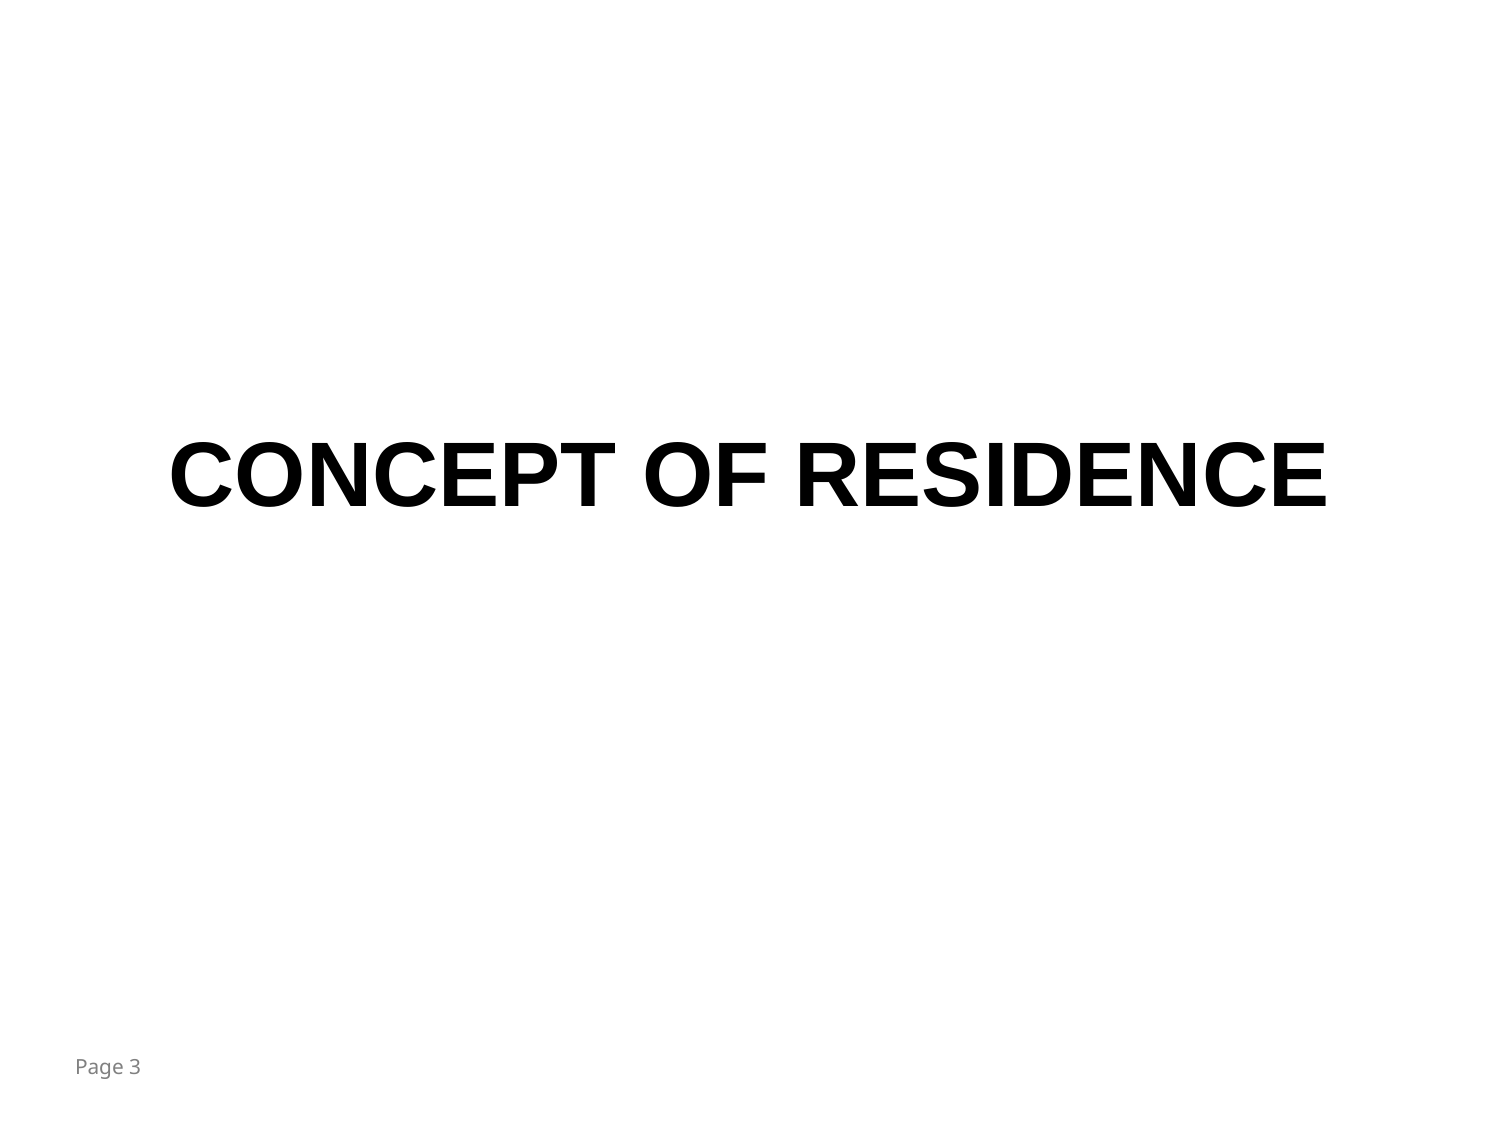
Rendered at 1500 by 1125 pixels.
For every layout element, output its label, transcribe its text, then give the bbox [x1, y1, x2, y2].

title CONCEPT OF RESIDENCE [112, 349, 1388, 591]
